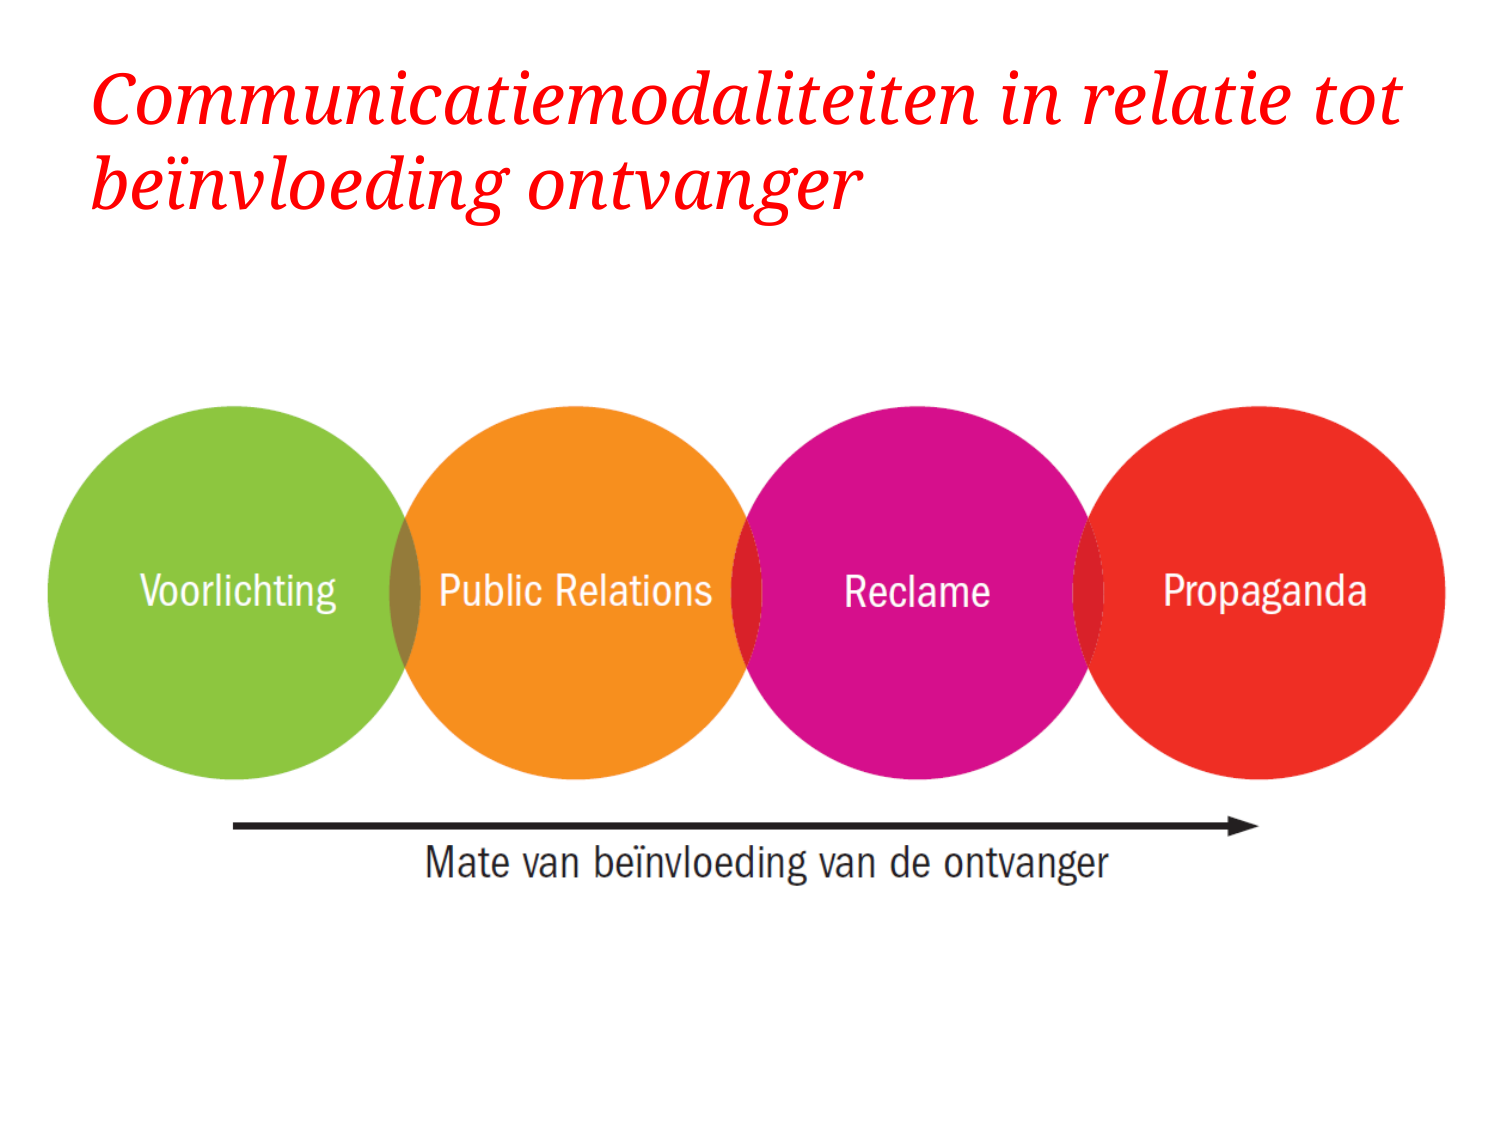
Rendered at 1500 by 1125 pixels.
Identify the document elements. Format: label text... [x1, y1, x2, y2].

title Communicatiemodaliteiten in relatie tot beïnvloeding ontvanger [75, 45, 1425, 233]
picture [0, 339, 1500, 918]
